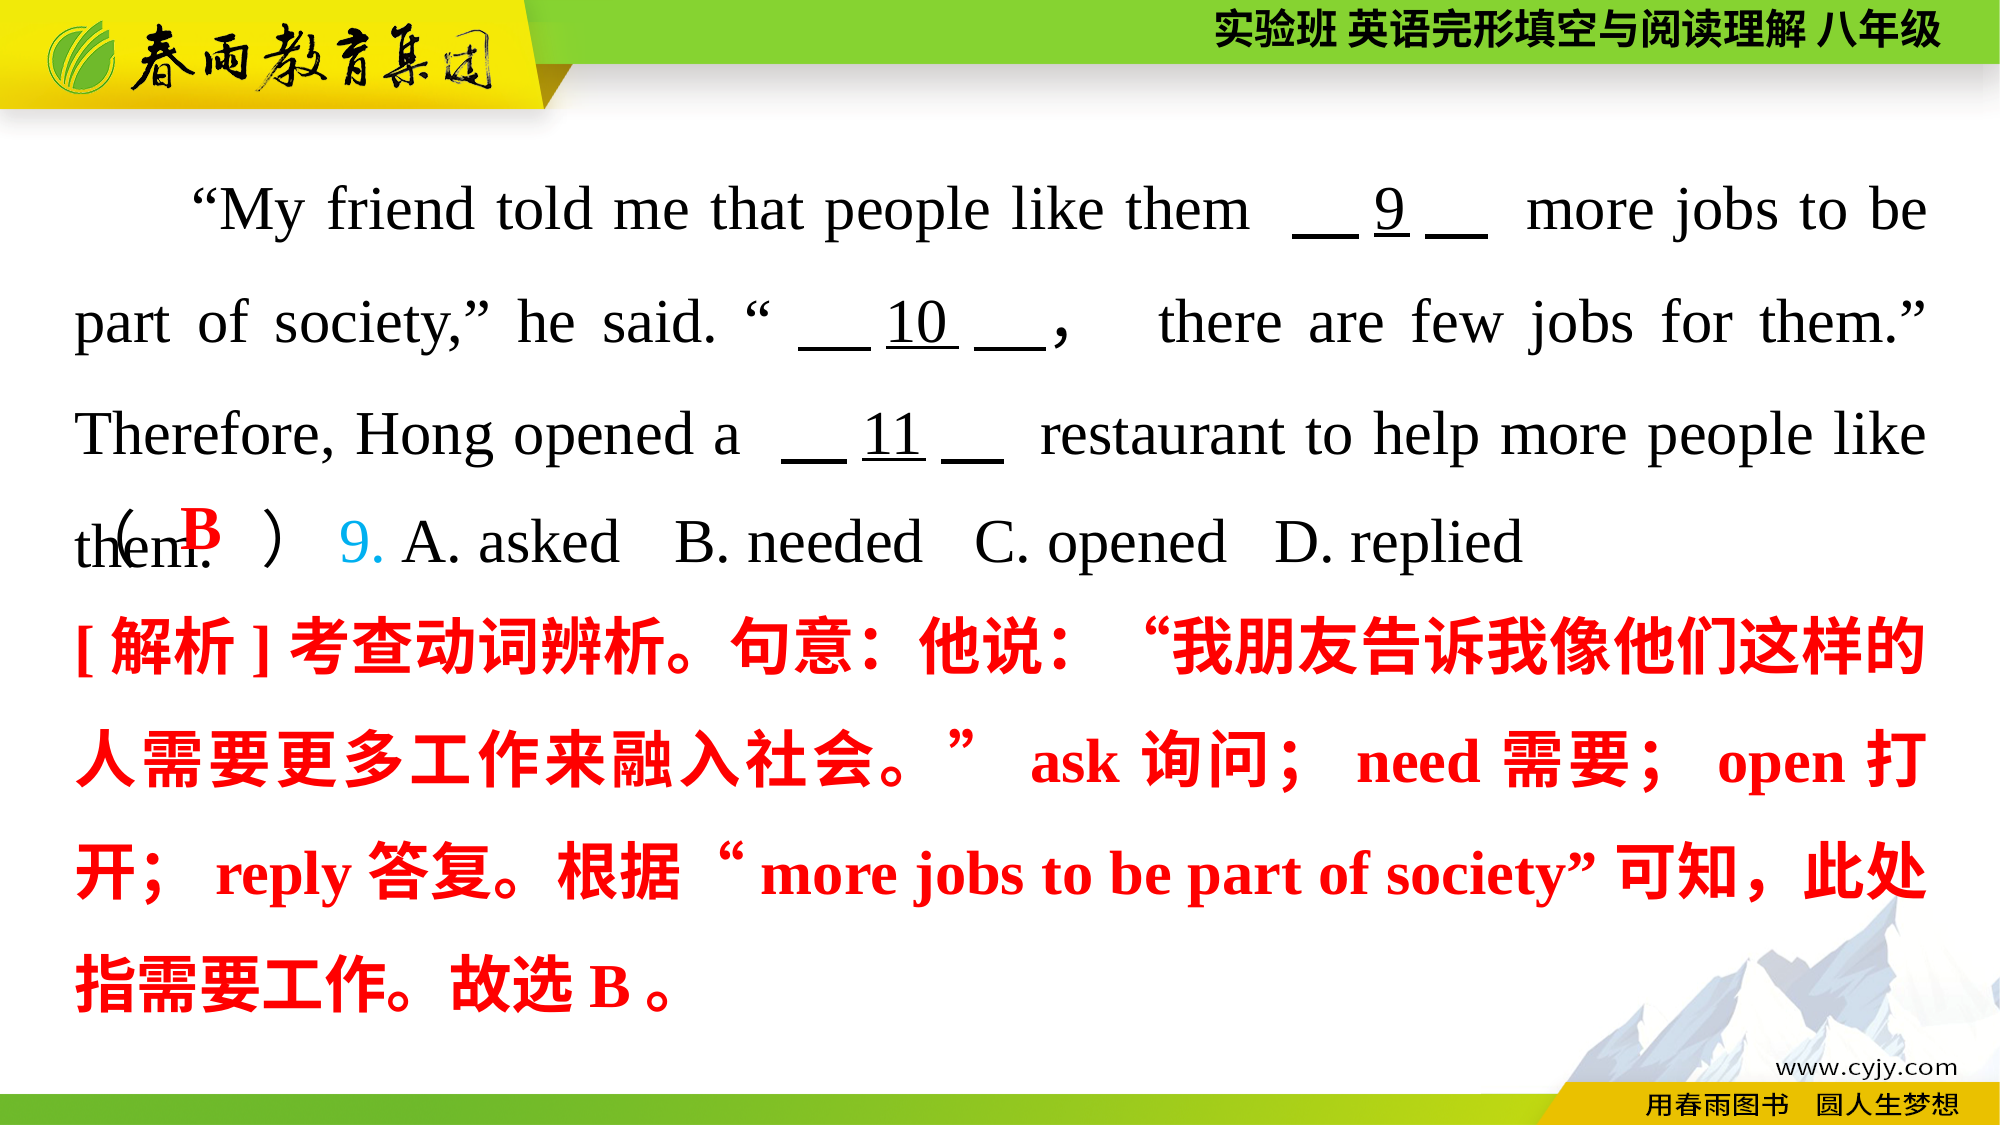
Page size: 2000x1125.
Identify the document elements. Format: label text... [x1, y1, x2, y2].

list “My friend told me that people like them 9 more jobs to be part of society,” he said. “ 10 ， there are few jobs for them.” Therefore, Hong opened a 11 restaurant to help more people like them. [59, 122, 1944, 454]
picture [0, 0, 2000, 1125]
text_box [解析]考查动词辨析。句意：他说：“我朋友告诉我像他们这样的人需要更多工作来融入社会。”ask询问；need需要；open打开；reply答复。根据“more jobs to be part of society”可知，此处指需要工作。故选B。 [59, 562, 1944, 1027]
text_box B [165, 479, 237, 562]
text_box （ ）9. A. asked B. needed C. opened D. replied [59, 454, 1944, 562]
